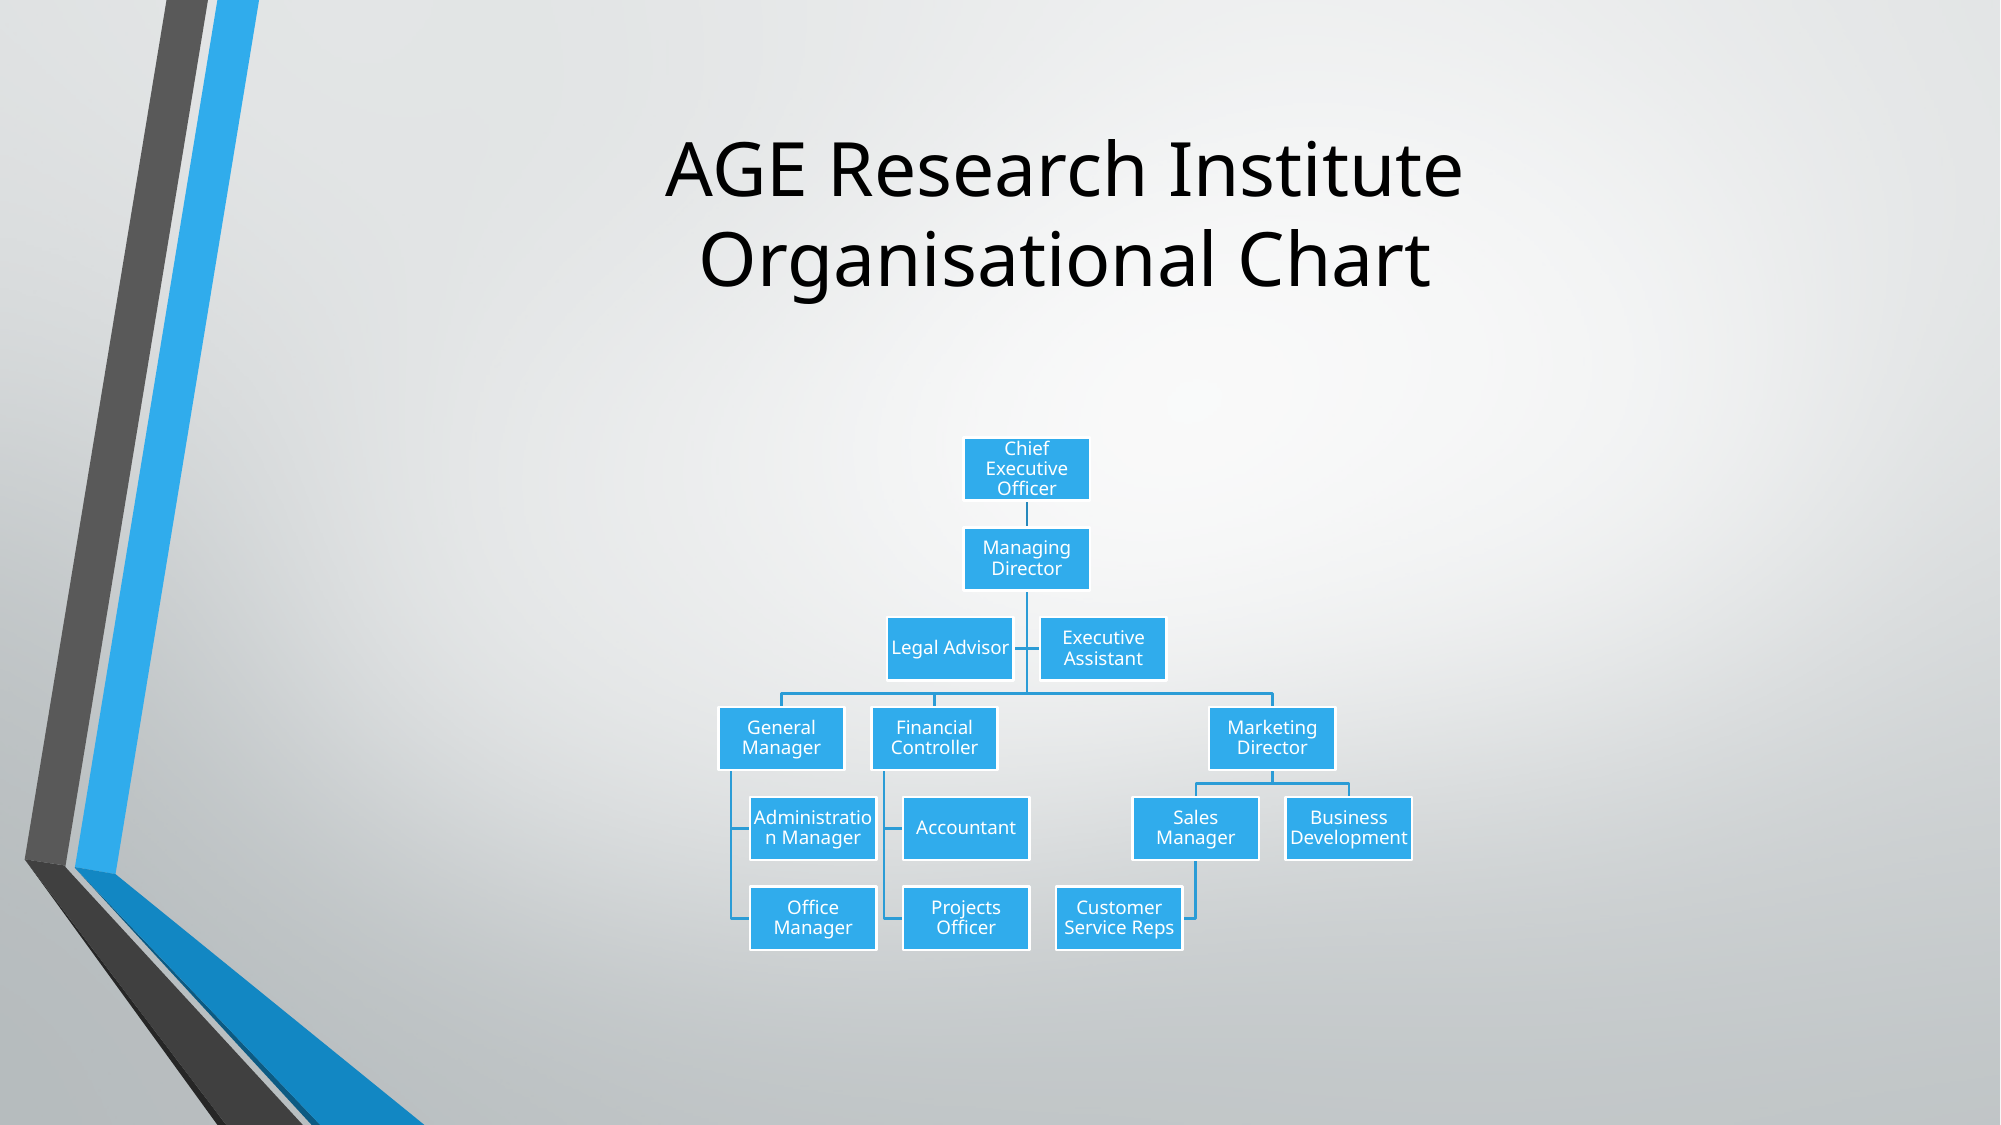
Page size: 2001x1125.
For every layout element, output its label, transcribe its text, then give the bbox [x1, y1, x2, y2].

title AGE Research Institute Organisational Chart [243, 112, 1887, 400]
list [243, 437, 1888, 951]
